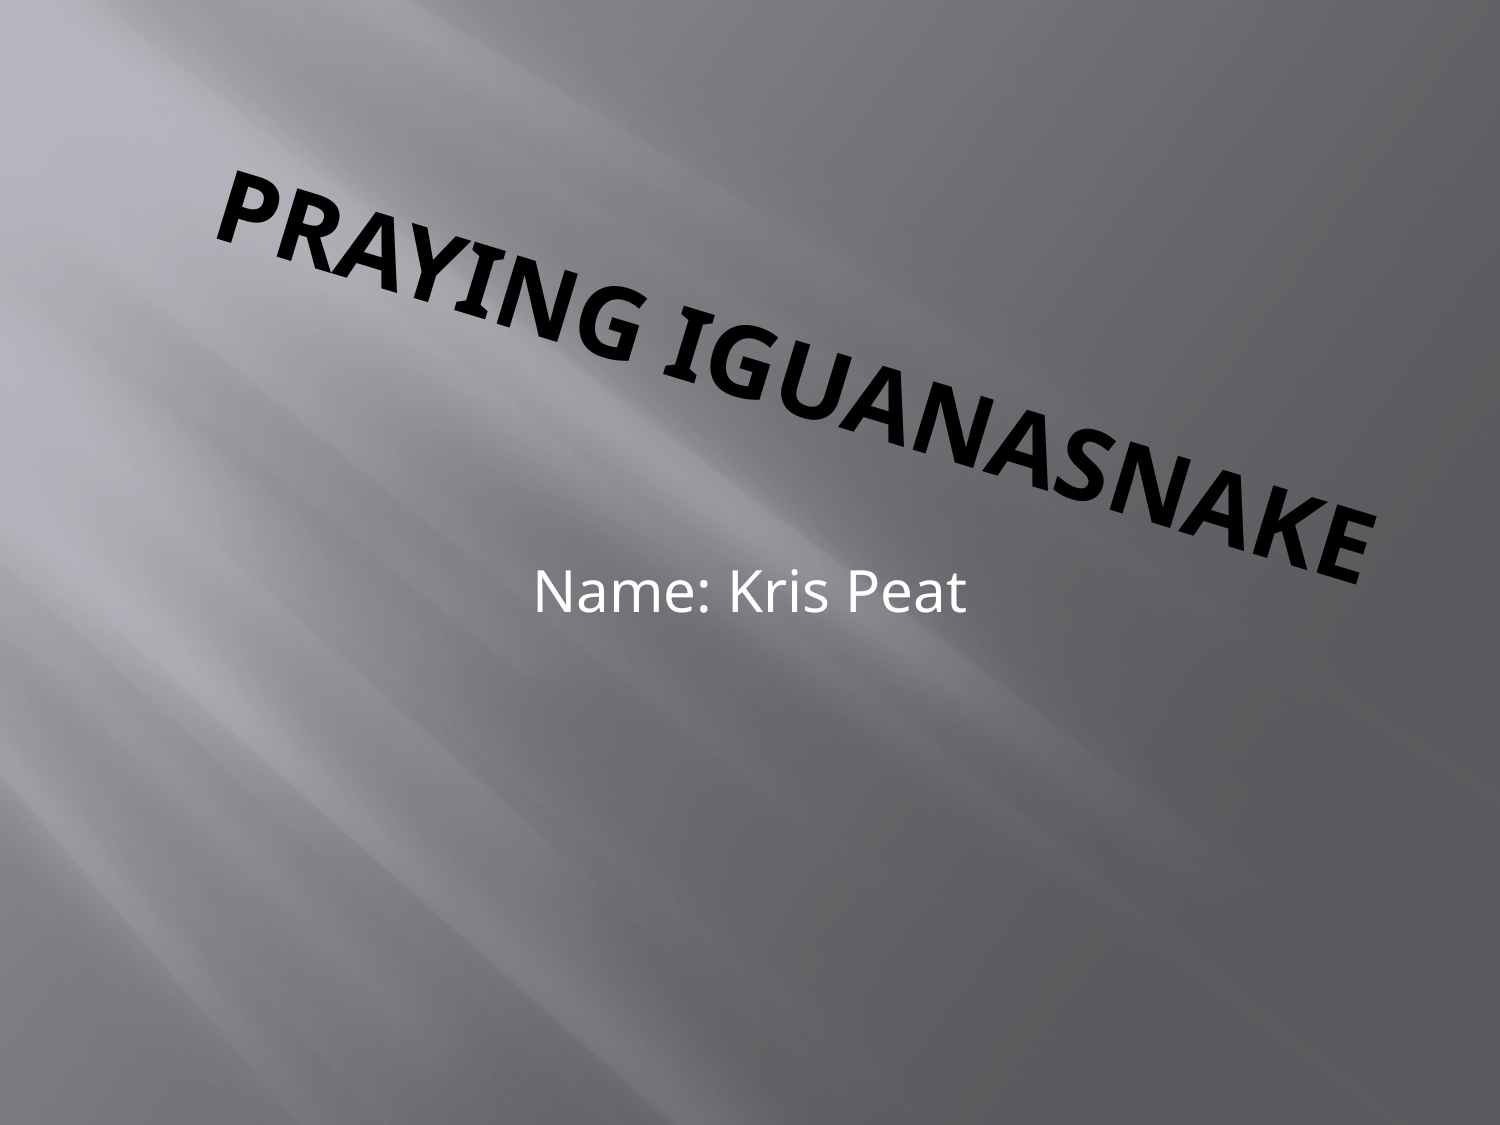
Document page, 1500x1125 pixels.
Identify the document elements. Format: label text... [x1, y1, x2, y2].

title Praying IguanaSnake [169, 0, 1469, 617]
subtitle Name: Kris Peat [225, 546, 1275, 834]
